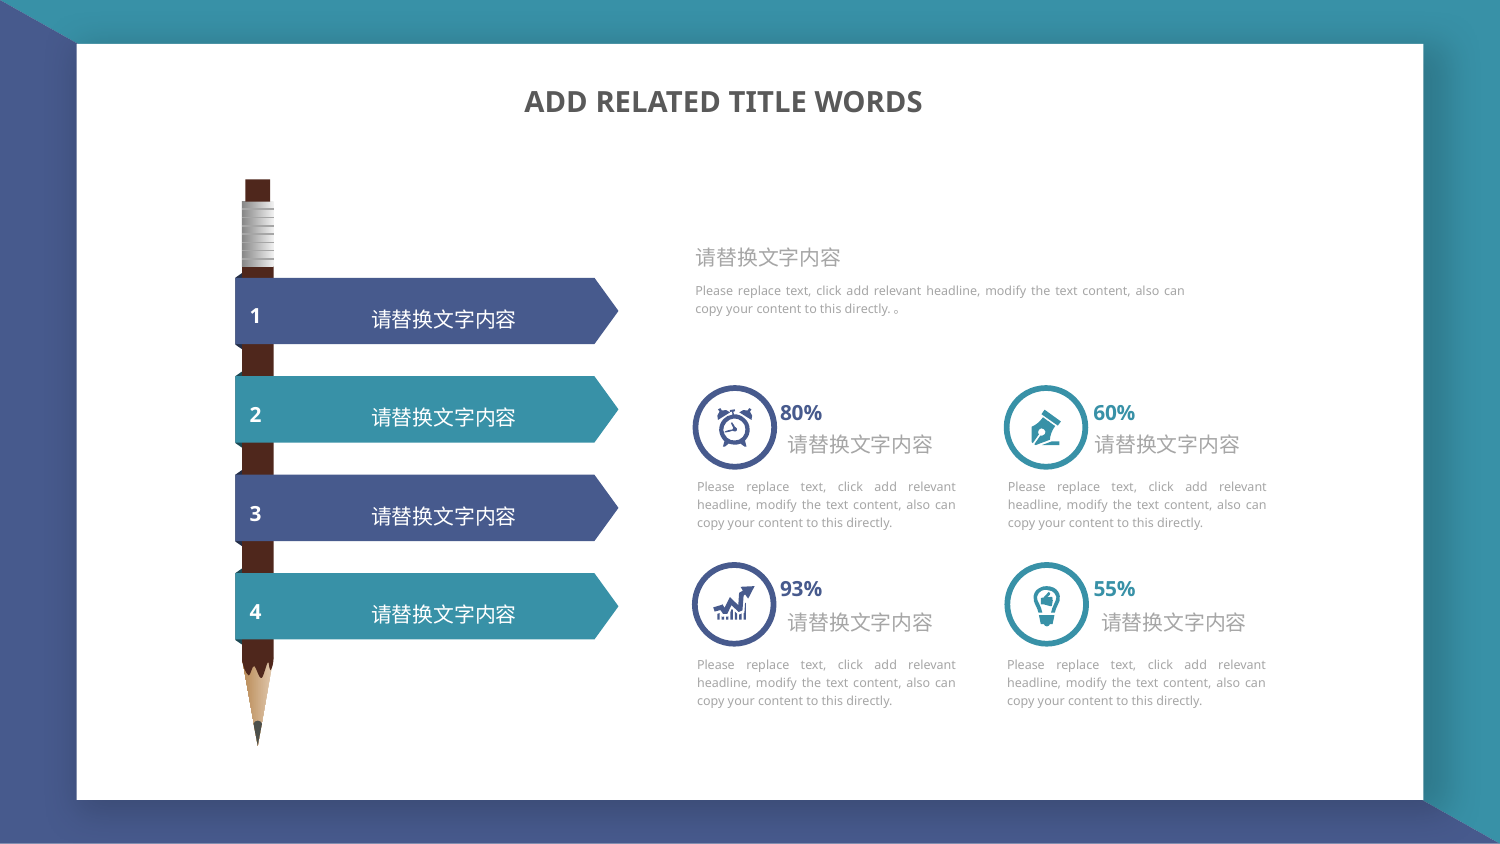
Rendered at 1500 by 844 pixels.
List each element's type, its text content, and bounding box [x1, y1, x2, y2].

text_box 80% [769, 389, 834, 431]
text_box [233, 179, 619, 746]
text_box 请替换文字内容 [777, 421, 944, 462]
text_box 请替换文字内容 [685, 234, 852, 274]
text_box 93% [769, 565, 834, 607]
text_box 请替换文字内容 [1090, 599, 1258, 640]
text_box 请替换文字内容 [1083, 421, 1251, 462]
text_box [1038, 615, 1055, 627]
text_box 60% [1082, 389, 1147, 431]
text_box [690, 383, 777, 470]
text_box [689, 559, 777, 648]
text_box 请替换文字内容 [777, 599, 944, 640]
text_box [1002, 559, 1090, 648]
text_box [1001, 383, 1083, 470]
text_box Please replace text, click add relevant headline, modify the text content, also can copy your content to this directly.。 [684, 274, 1196, 322]
text_box [717, 408, 753, 447]
text_box Please replace text, click add relevant headline, modify the text content, also can copy your content to this directly. [997, 470, 1278, 536]
text_box [713, 586, 755, 620]
text_box Please replace text, click add relevant headline, modify the text content, also can copy your content to this directly. [996, 648, 1277, 714]
text_box [1031, 409, 1061, 446]
text_box Please replace text, click add relevant headline, modify the text content, also can copy your content to this directly. [686, 648, 967, 714]
text_box [1033, 586, 1060, 613]
text_box Please replace text, click add relevant headline, modify the text content, also can copy your content to this directly. [686, 470, 967, 536]
text_box 55% [1082, 565, 1147, 607]
